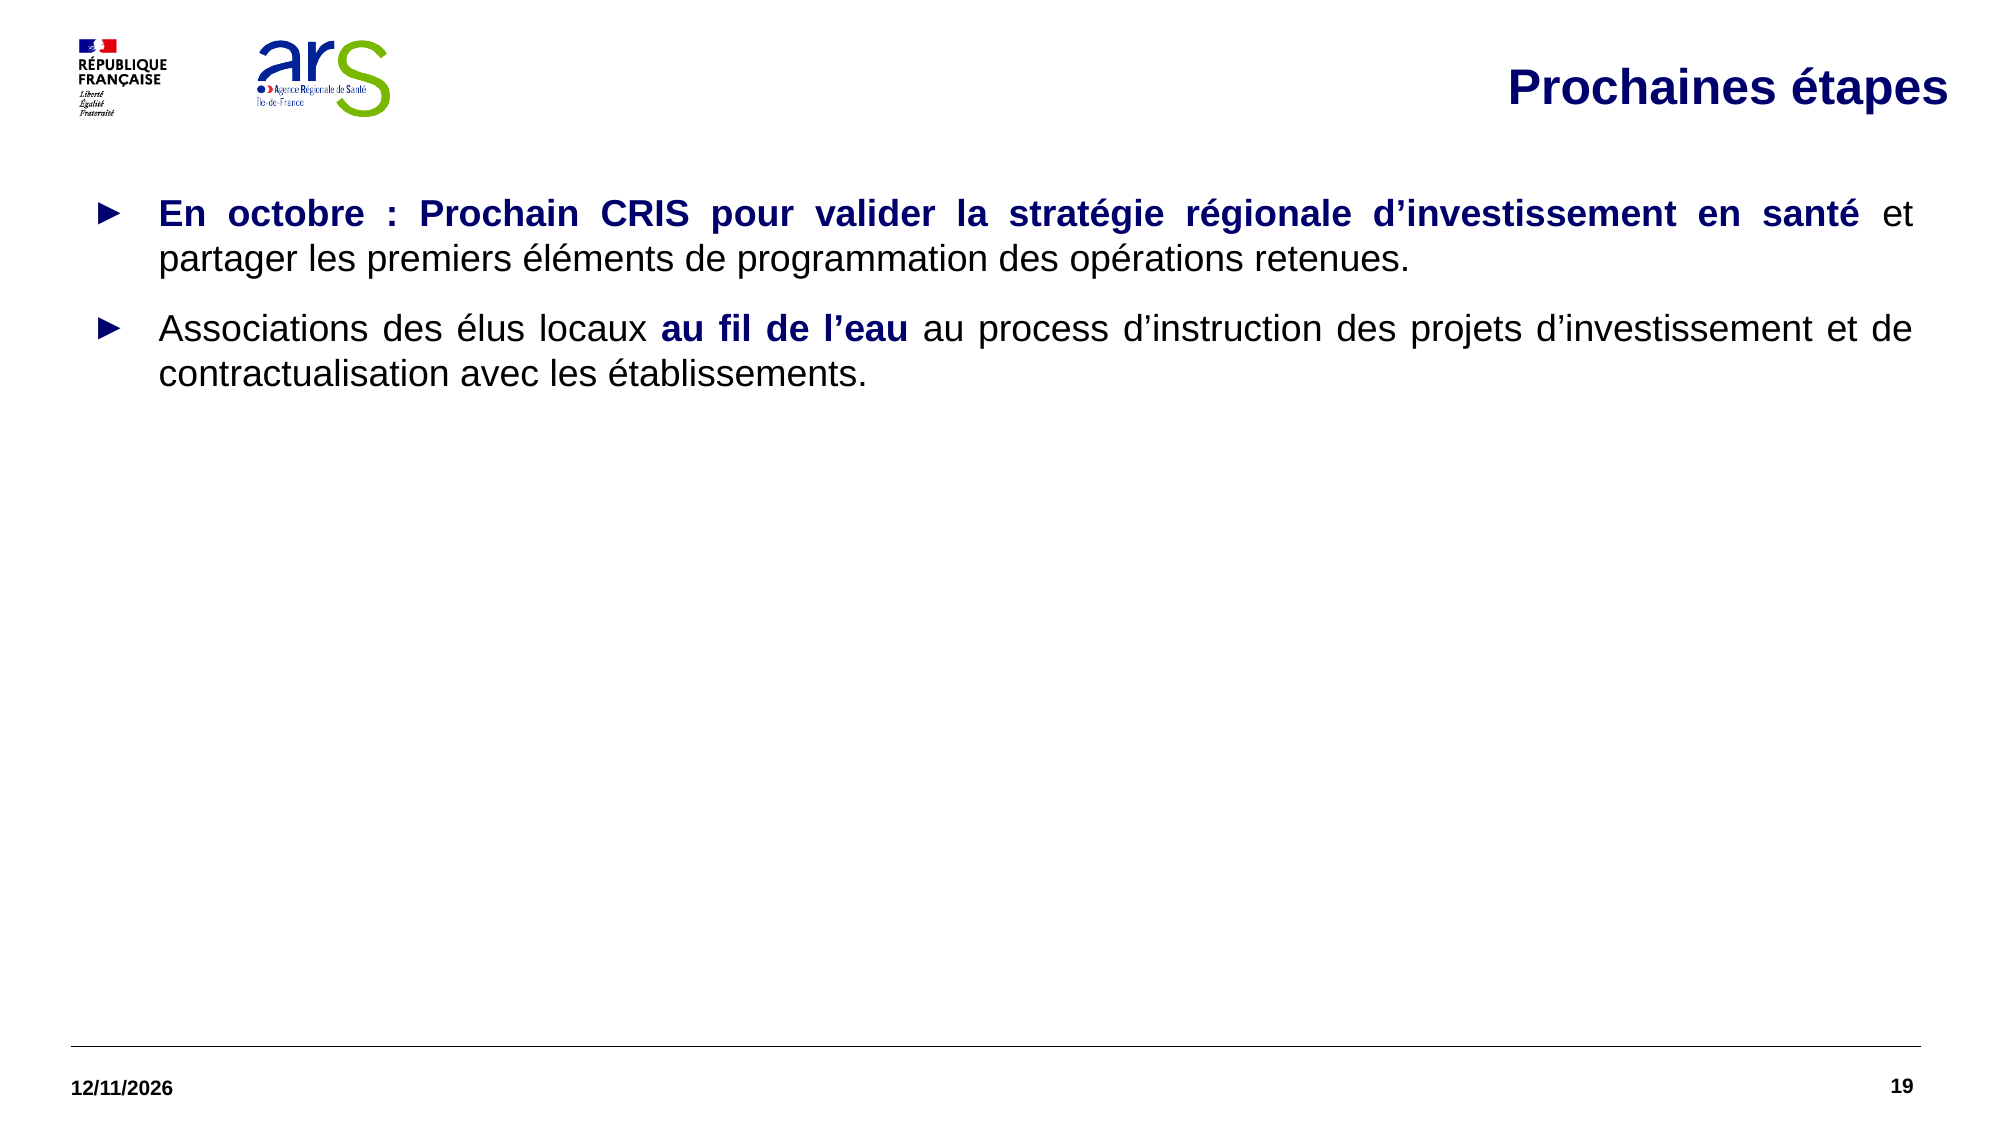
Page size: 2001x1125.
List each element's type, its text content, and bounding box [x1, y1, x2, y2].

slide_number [70, 1049, 327, 1125]
slide_number 19 [1618, 1046, 1914, 1125]
list En octobre : Prochain CRIS pour valider la stratégie régionale d’investissement en santé et partager les premiers éléments de programmation des opérations retenues. Associations des élus locaux au fil de l’eau au process d’instruction des projets d’investissement et de contractualisation avec les établissements. [70, 188, 1914, 1042]
text_box Prochaines étapes [398, 29, 1965, 148]
picture [256, 40, 390, 117]
picture [63, 23, 182, 142]
